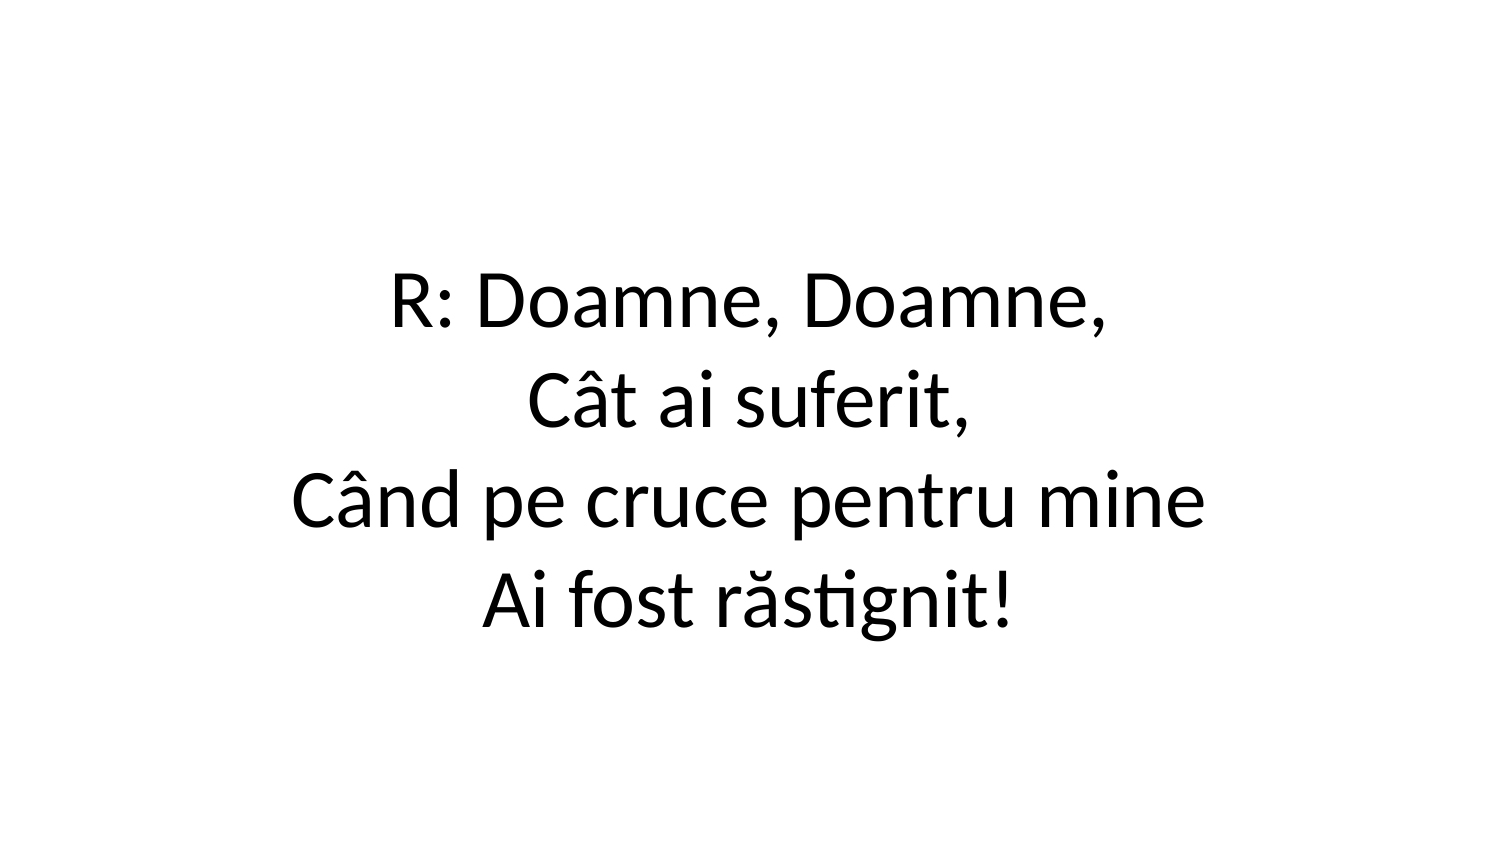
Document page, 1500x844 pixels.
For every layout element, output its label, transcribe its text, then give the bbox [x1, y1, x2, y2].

text_box R: Doamne, Doamne, Cât ai suferit, Când pe cruce pentru mine Ai fost răstignit! [276, 192, 1224, 652]
